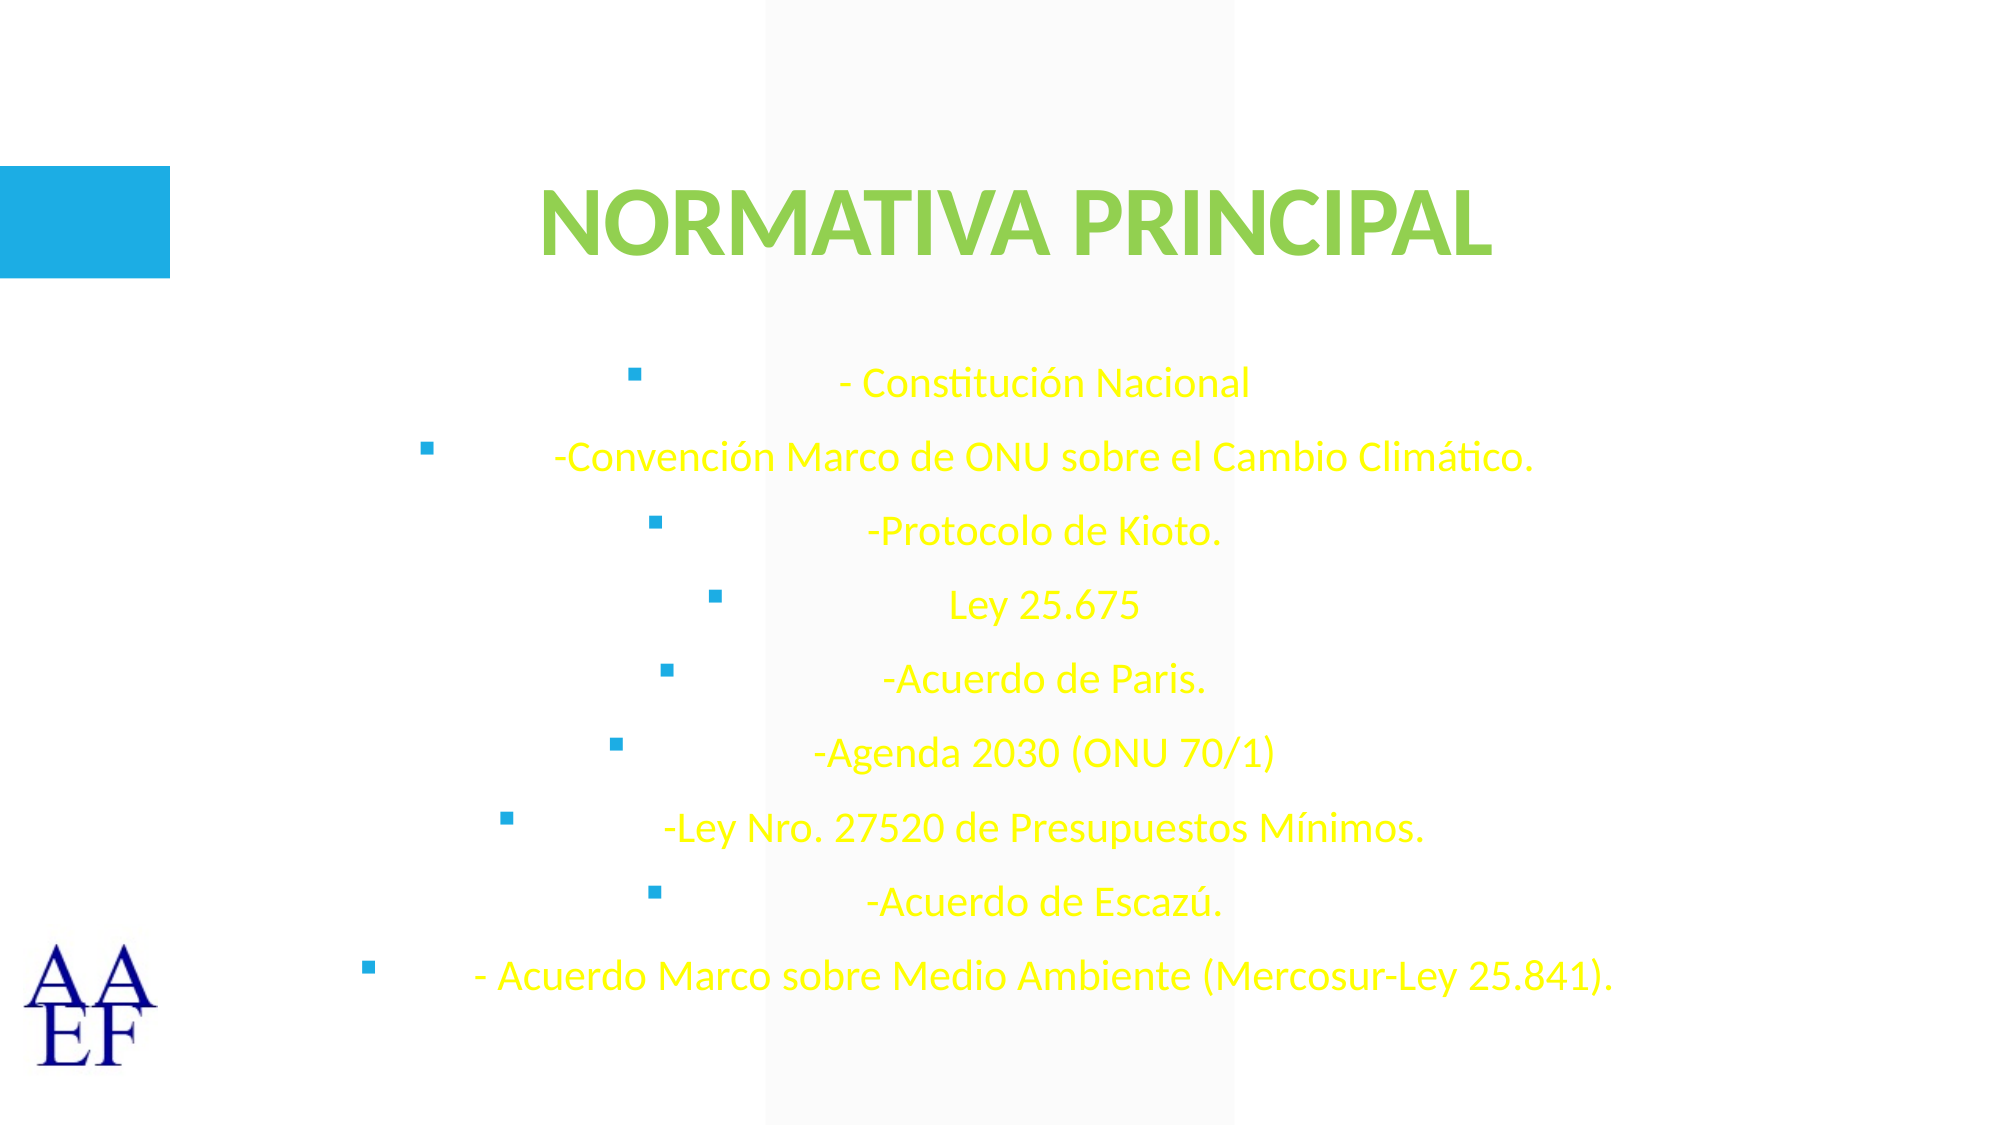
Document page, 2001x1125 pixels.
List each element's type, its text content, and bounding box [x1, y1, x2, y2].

title NORMATIVA PRINCIPAL [180, 47, 1830, 285]
picture [23, 924, 158, 1088]
list - Constitución Nacional -Convención Marco de ONU sobre el Cambio Climático. -Protocolo de Kioto. Ley 25.675 -Acuerdo de Paris. -Agenda 2030 (ONU 70/1) -Ley Nro. 27520 de Presupuestos Mínimos. -Acuerdo de Escazú. - Acuerdo Marco sobre Medio Ambiente (Mercosur-Ley 25.841). [199, 345, 1850, 1011]
